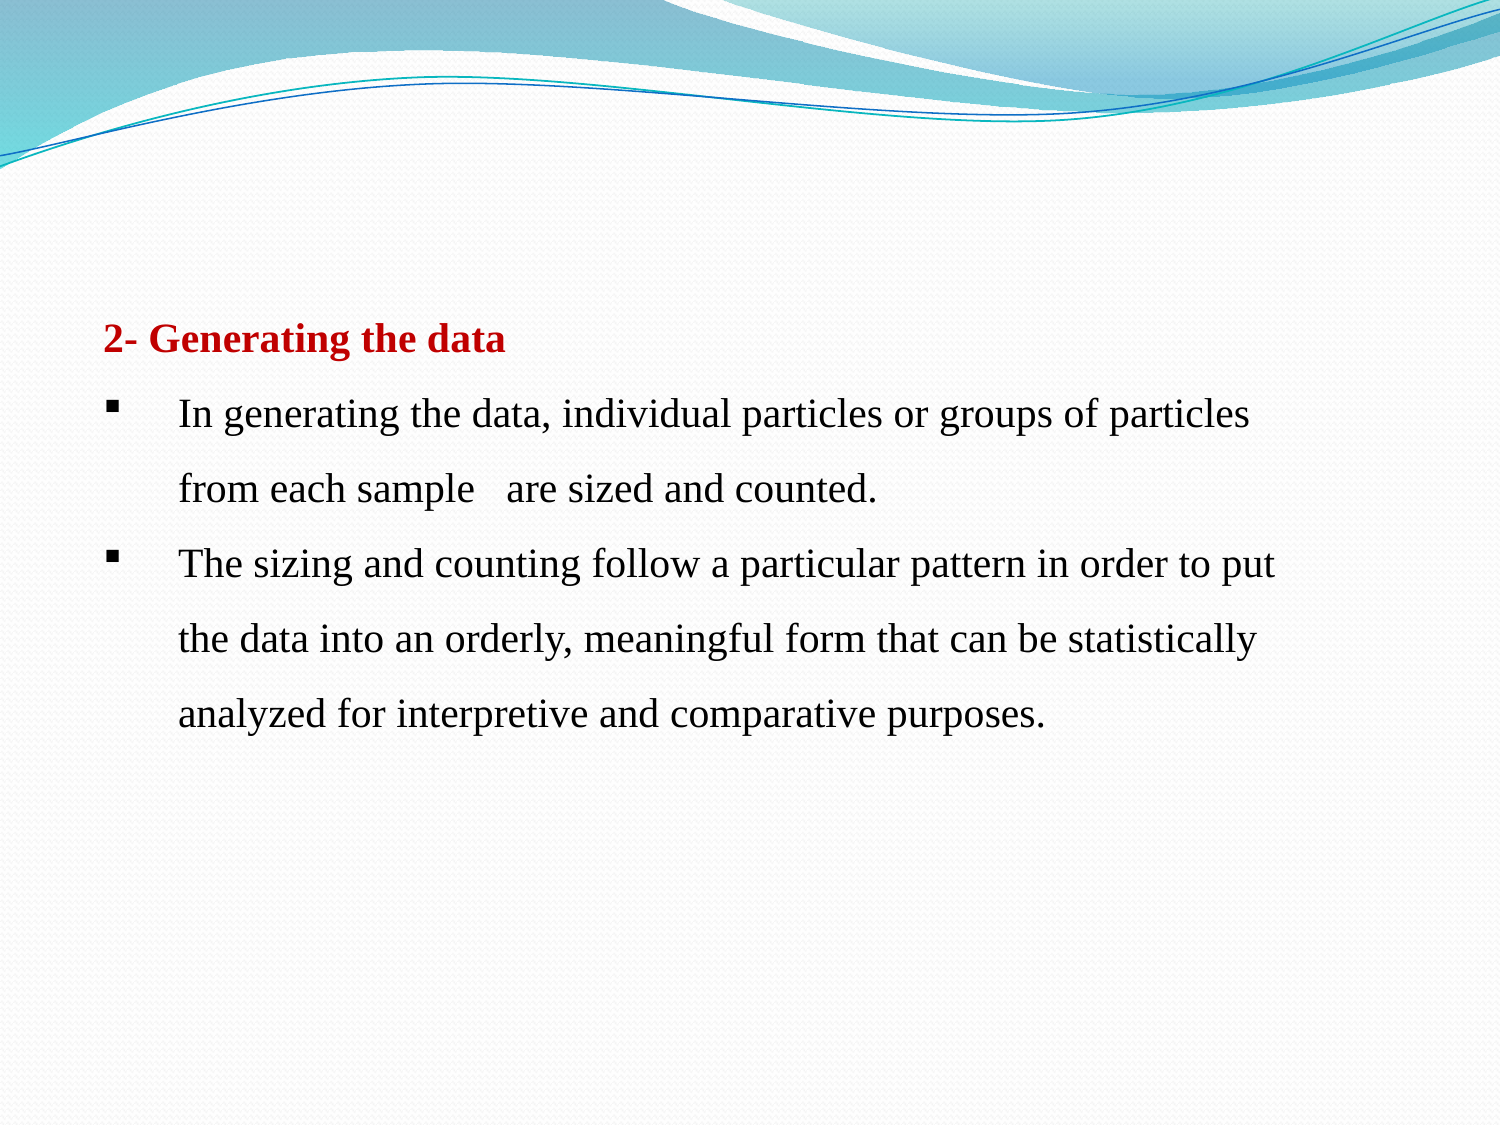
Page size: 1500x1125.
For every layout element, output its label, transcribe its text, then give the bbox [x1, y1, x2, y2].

text_box 2- Generating the data In generating the data, individual particles or groups of particles from each sample are sized and counted. The sizing and counting follow a particular pattern in order to put the data into an orderly, meaningful form that can be statistically analyzed for interpretive and comparative purposes. [88, 278, 1353, 819]
